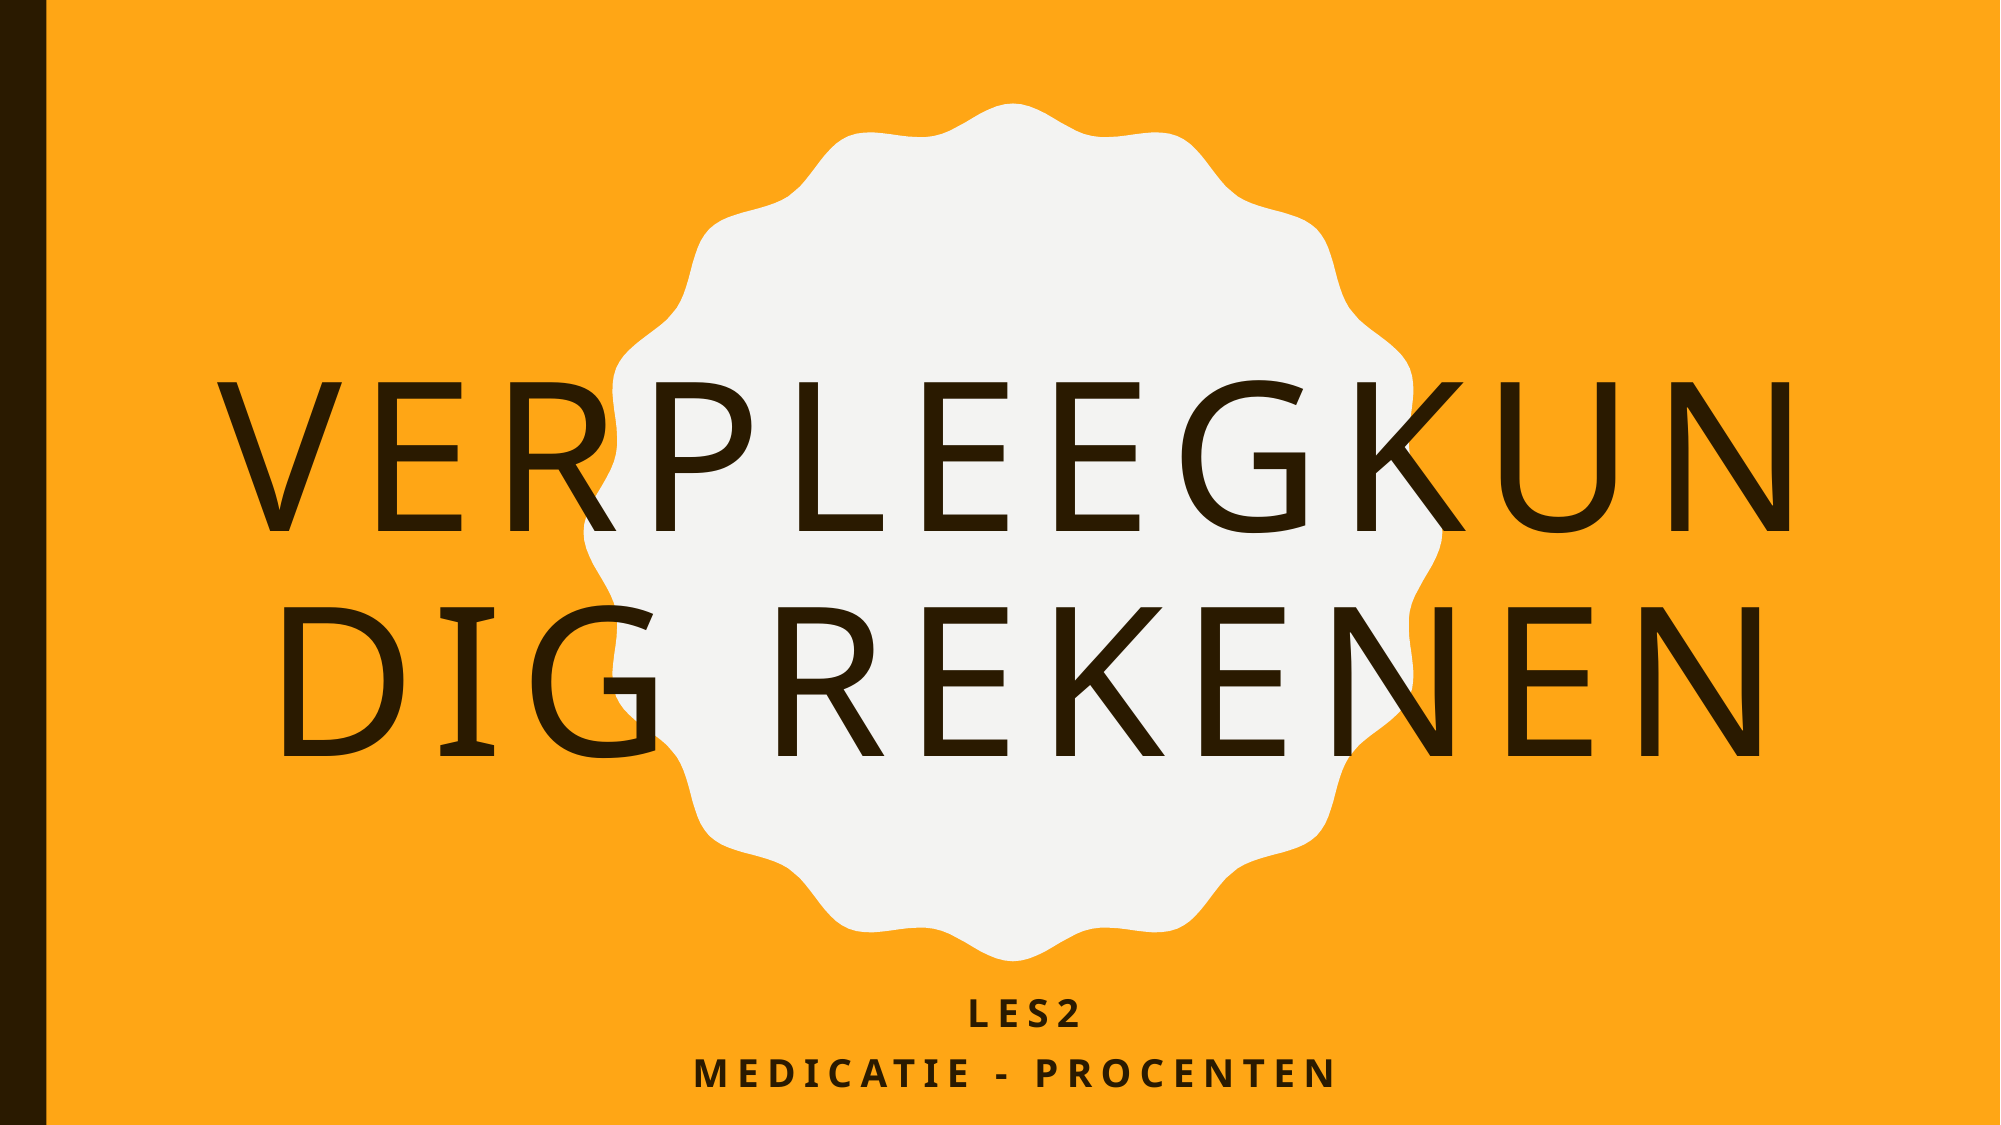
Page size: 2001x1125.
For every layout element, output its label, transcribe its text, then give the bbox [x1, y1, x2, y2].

subtitle Les2 Medicatie - procenten [363, 980, 1684, 1103]
title Verpleegkundig rekenen [176, 252, 1870, 902]
